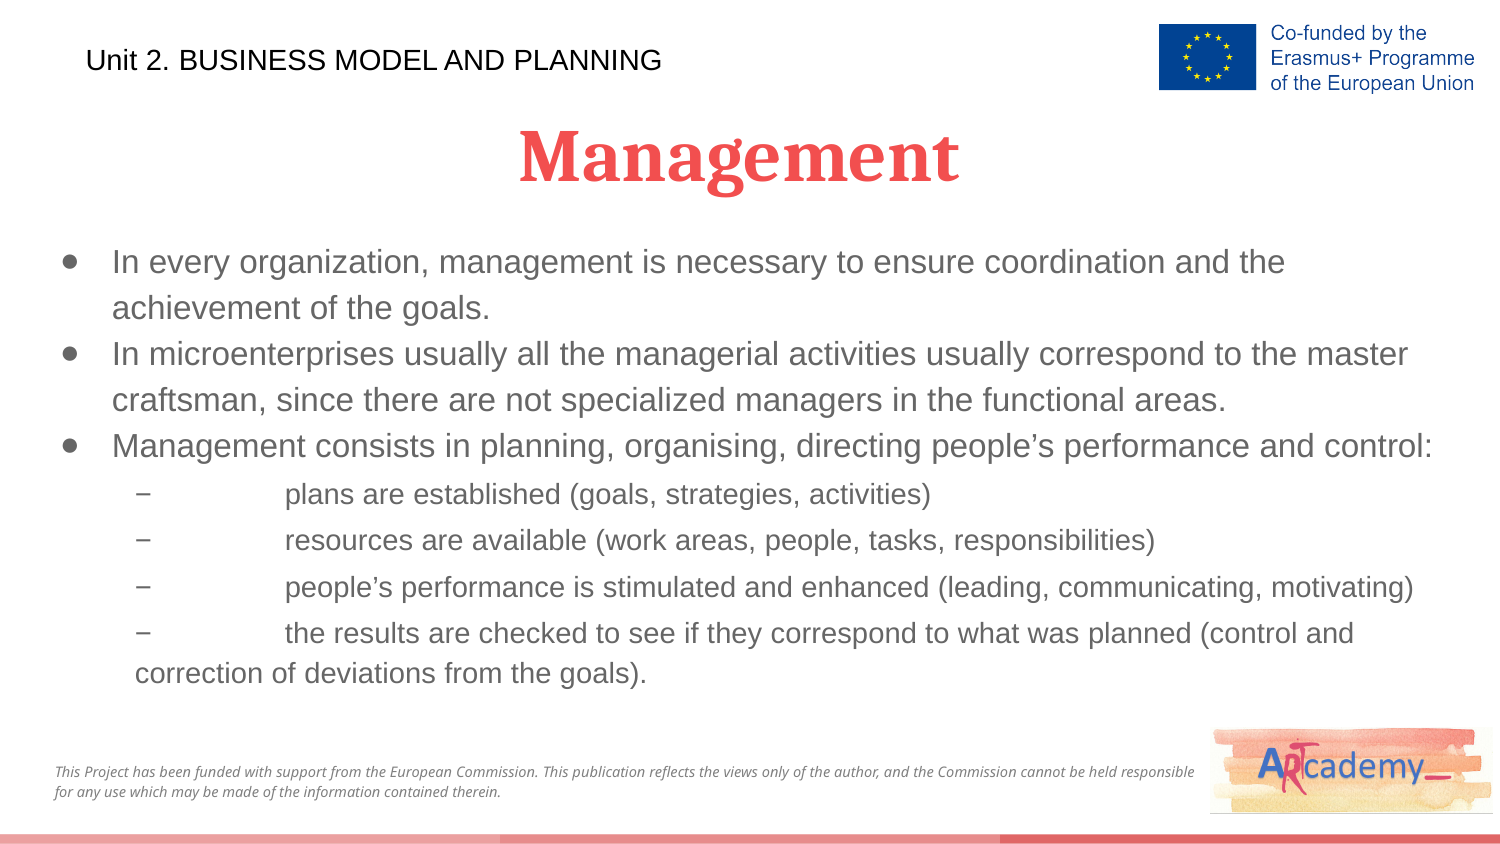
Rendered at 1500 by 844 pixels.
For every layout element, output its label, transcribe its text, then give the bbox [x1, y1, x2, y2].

text_box This Project has been funded with support from the European Commission. This publication reflects the views only of the author, and the Commission cannot be held responsible for any use which may be made of the information contained therein. [39, 754, 1205, 799]
text_box Unit 2. BUSINESS MODEL AND PLANNING [70, 33, 750, 84]
list In every organization, management is necessary to ensure coordination and the achievement of the goals. In microenterprises usually all the managerial activities usually correspond to the master craftsman, since there are not specialized managers in the functional areas. Management consists in planning, organising, directing people’s performance and control: − plans are established (goals, strategies, activities) − resources are available (work areas, people, tasks, responsibilities) − people’s performance is stimulated and enhanced (leading, communicating, motivating) − the results are checked to see if they correspond to what was planned (control and correction of deviations from the goals). [21, 219, 1455, 732]
picture [1158, 24, 1474, 94]
title Management [9, 84, 1487, 212]
picture [1210, 709, 1493, 844]
